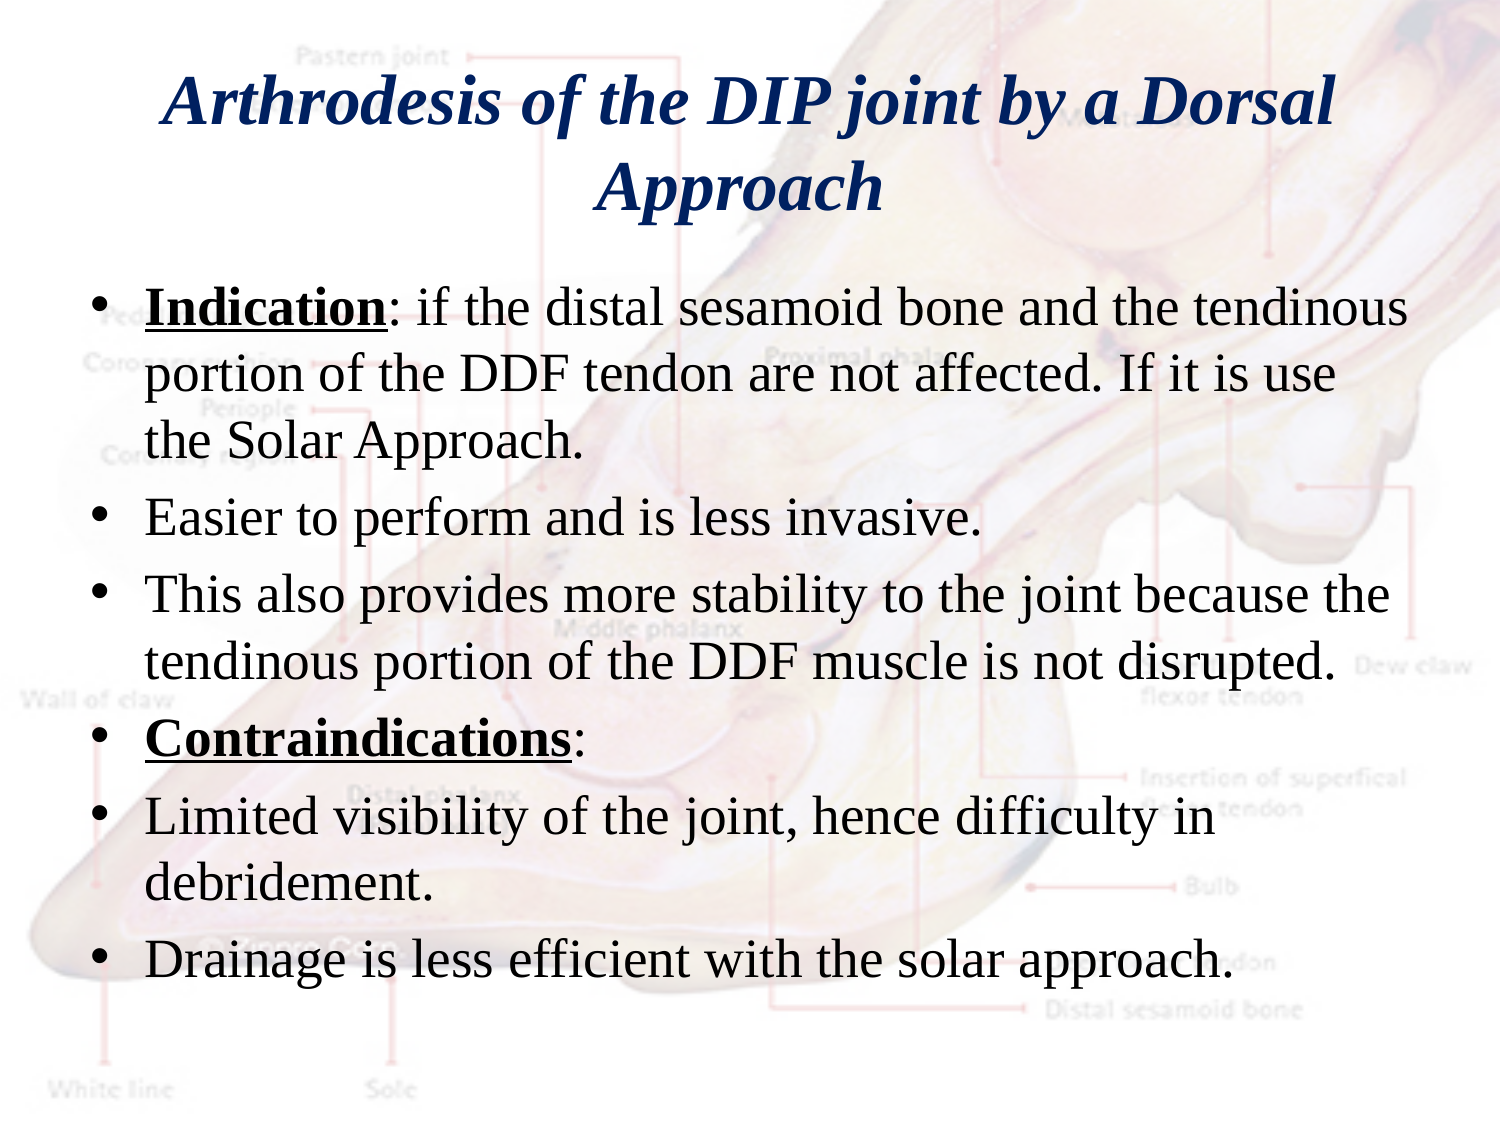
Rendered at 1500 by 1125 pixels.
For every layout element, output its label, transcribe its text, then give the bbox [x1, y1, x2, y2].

title Arthrodesis of the DIP joint by a Dorsal Approach [75, 45, 1425, 233]
list Indication: if the distal sesamoid bone and the tendinous portion of the DDF tendon are not affected. If it is use the Solar Approach. Easier to perform and is less invasive. This also provides more stability to the joint because the tendinous portion of the DDF muscle is not disrupted. Contraindications: Limited visibility of the joint, hence difficulty in debridement. Drainage is less efficient with the solar approach. [75, 262, 1425, 1005]
